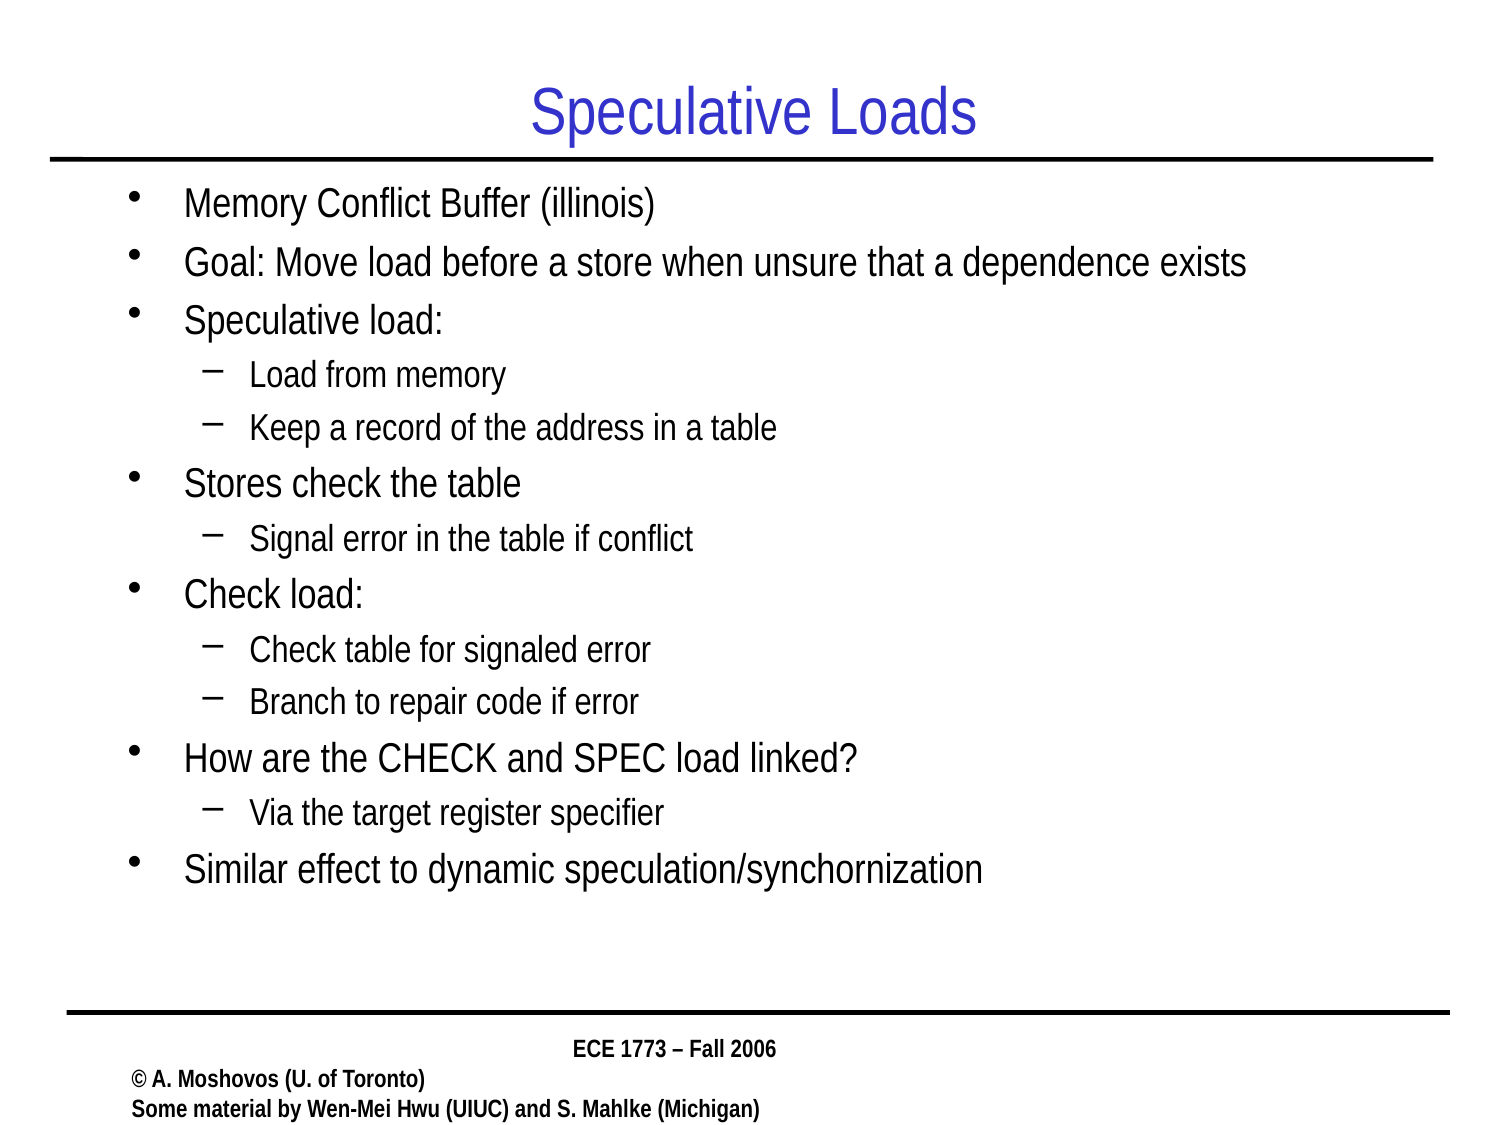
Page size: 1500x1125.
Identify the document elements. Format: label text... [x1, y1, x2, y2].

list Memory Conflict Buffer (illinois) Goal: Move load before a store when unsure that a dependence exists Speculative load: Load from memory Keep a record of the address in a table Stores check the table Signal error in the table if conflict Check load: Check table for signaled error Branch to repair code if error How are the CHECK and SPEC load linked? Via the target register specifier Similar effect to dynamic speculation/synchornization [112, 168, 1388, 1001]
title Speculative Loads [116, 65, 1392, 151]
footer ECE 1773 – Fall 2006 © A. Moshovos (U. of Toronto) Some material by Wen-Mei Hwu (UIUC) and S. Mahlke (Michigan) [116, 1024, 1234, 1101]
